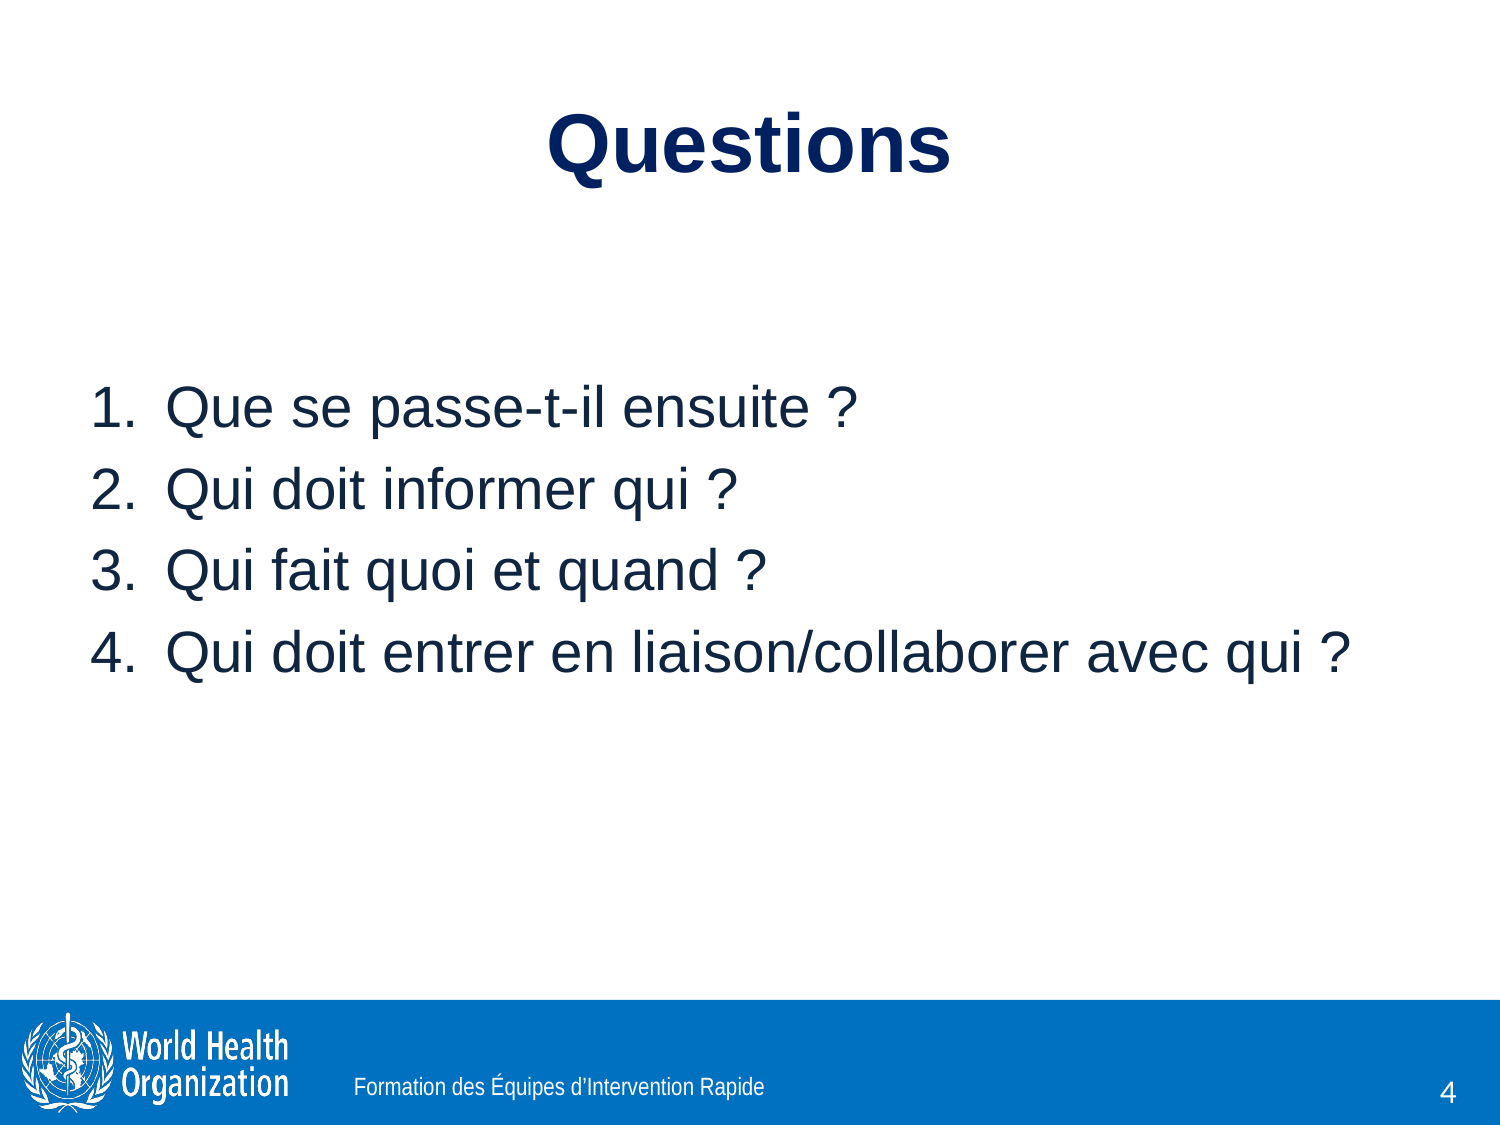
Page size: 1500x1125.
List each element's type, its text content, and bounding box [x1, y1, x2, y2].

list Que se passe-t-il ensuite ? Qui doit informer qui ? Qui fait quoi et quand ? Qui doit entrer en liaison/collaborer avec qui ? [75, 361, 1483, 922]
picture [21, 1012, 288, 1113]
title Questions [75, 45, 1425, 233]
